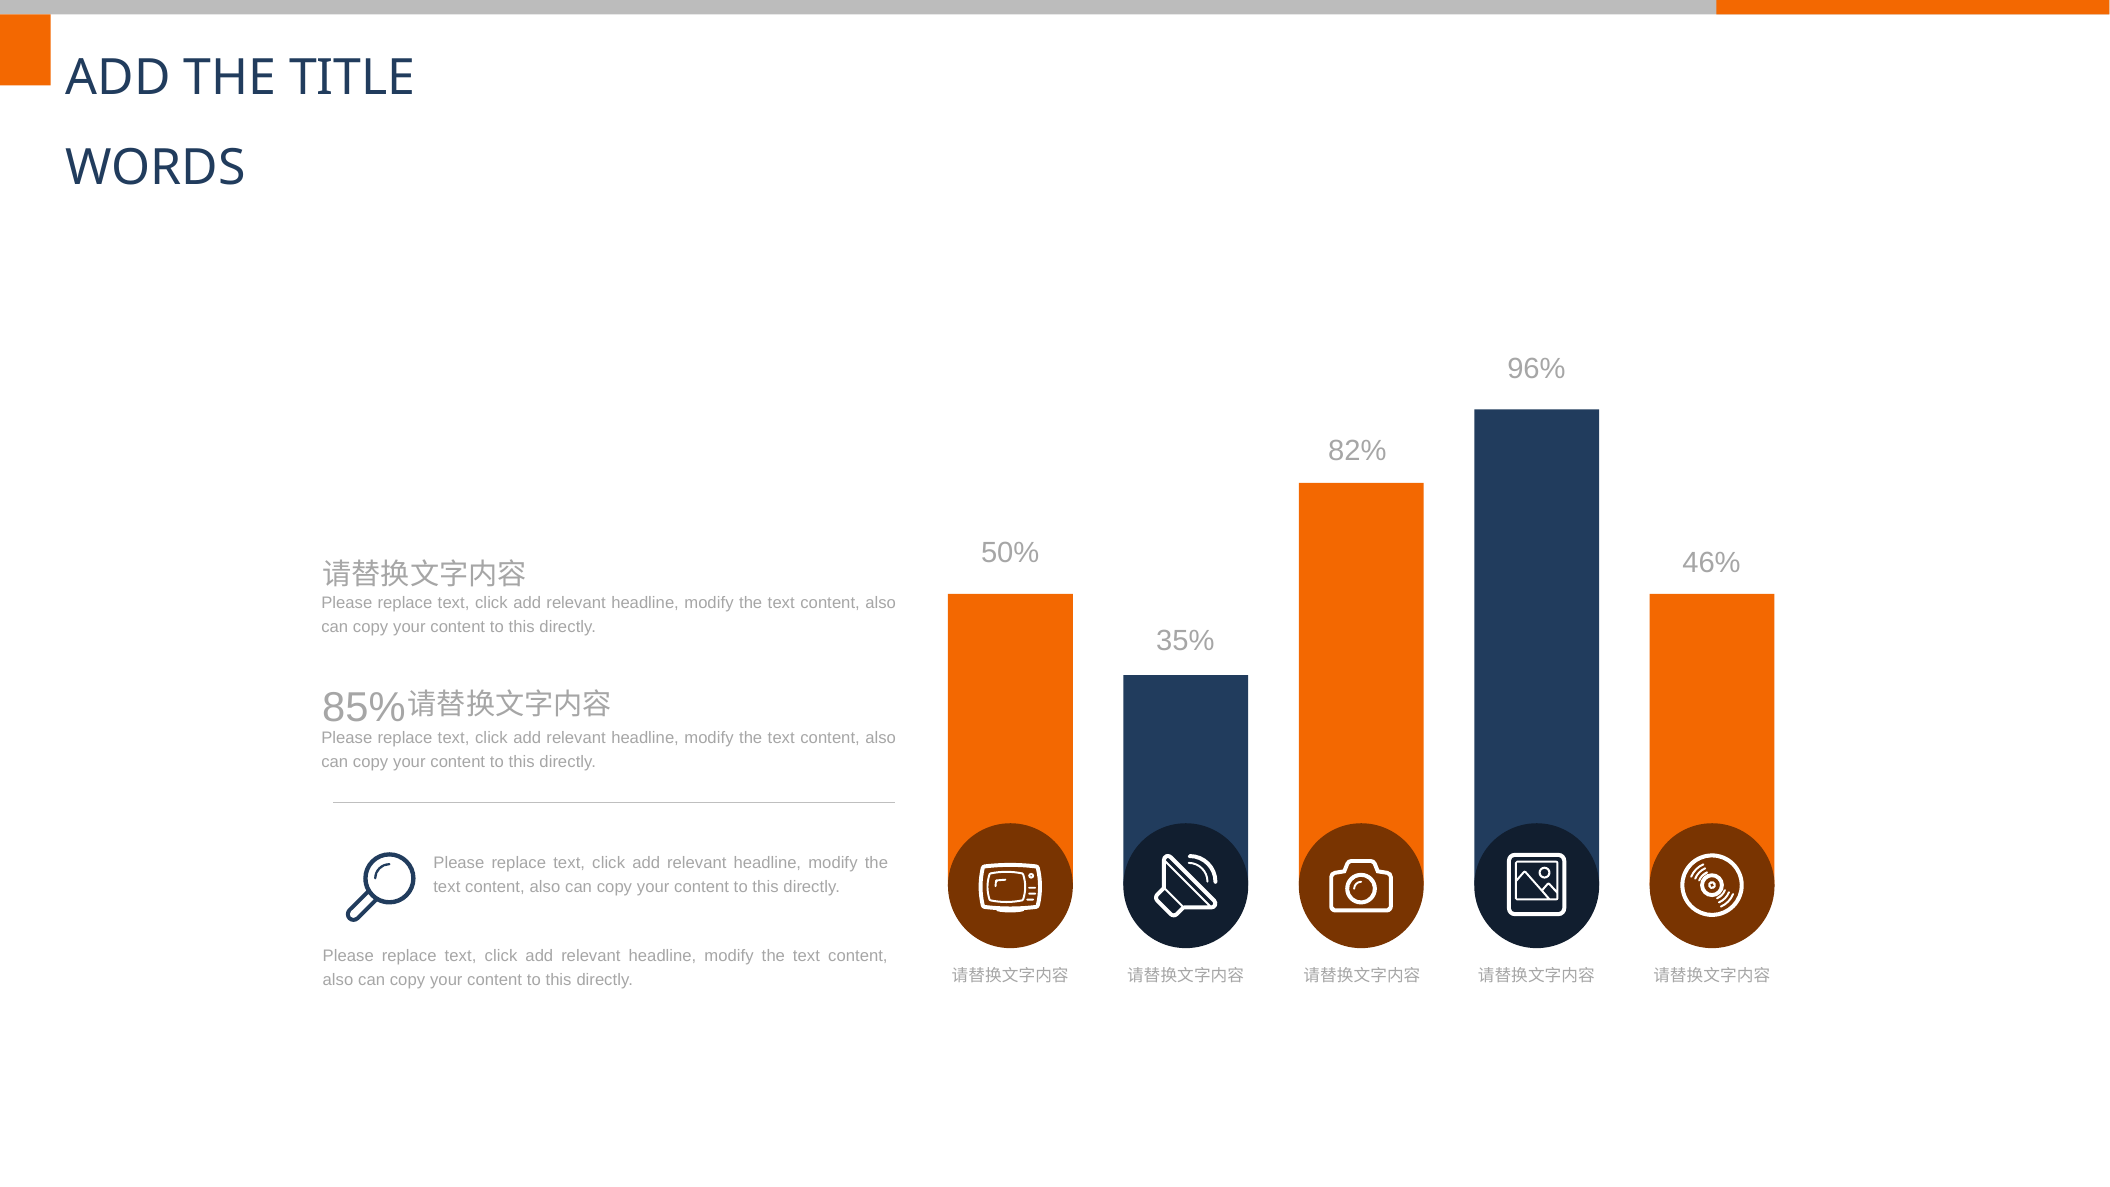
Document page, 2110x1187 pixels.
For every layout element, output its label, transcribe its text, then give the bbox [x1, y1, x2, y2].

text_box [1506, 852, 1567, 917]
text_box 请替换文字内容 [322, 548, 528, 588]
text_box Please replace text, click add relevant headline, modify the text content, also can copy your content to this directly. [321, 588, 897, 637]
text_box [1473, 822, 1601, 950]
text_box 请替换文字内容 [1303, 961, 1421, 985]
text_box 50% [980, 526, 1040, 569]
text_box [1122, 674, 1249, 876]
text_box 46% [1682, 536, 1742, 579]
text_box 82% [1328, 424, 1387, 467]
text_box [1122, 822, 1250, 950]
text_box 96% [1507, 341, 1566, 384]
text_box [1297, 822, 1425, 950]
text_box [345, 852, 416, 922]
text_box [1648, 822, 1776, 950]
text_box Please replace text, click add relevant headline, modify the text content, also can copy your content to this directly. [433, 847, 889, 896]
text_box 请替换文字内容 [407, 678, 686, 721]
text_box [1298, 482, 1425, 876]
text_box 请替换文字内容 [1653, 960, 1771, 985]
text_box 85% [322, 669, 406, 723]
text_box [1649, 593, 1776, 877]
text_box [1473, 408, 1600, 875]
text_box [947, 593, 1074, 875]
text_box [1329, 858, 1393, 913]
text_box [978, 862, 1043, 913]
text_box 请替换文字内容 [951, 961, 1070, 985]
text_box [946, 822, 1074, 950]
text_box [1153, 853, 1218, 918]
text_box 请替换文字内容 [1127, 961, 1245, 985]
text_box Please replace text, click add relevant headline, modify the text content, also can copy your content to this directly. [322, 941, 889, 989]
text_box 35% [1156, 614, 1215, 657]
text_box 请替换文字内容 [1477, 960, 1596, 985]
text_box ADD THE TITLE WORDS [50, 7, 583, 202]
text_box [1680, 853, 1744, 917]
text_box Please replace text, click add relevant headline, modify the text content, also can copy your content to this directly. [321, 723, 897, 772]
